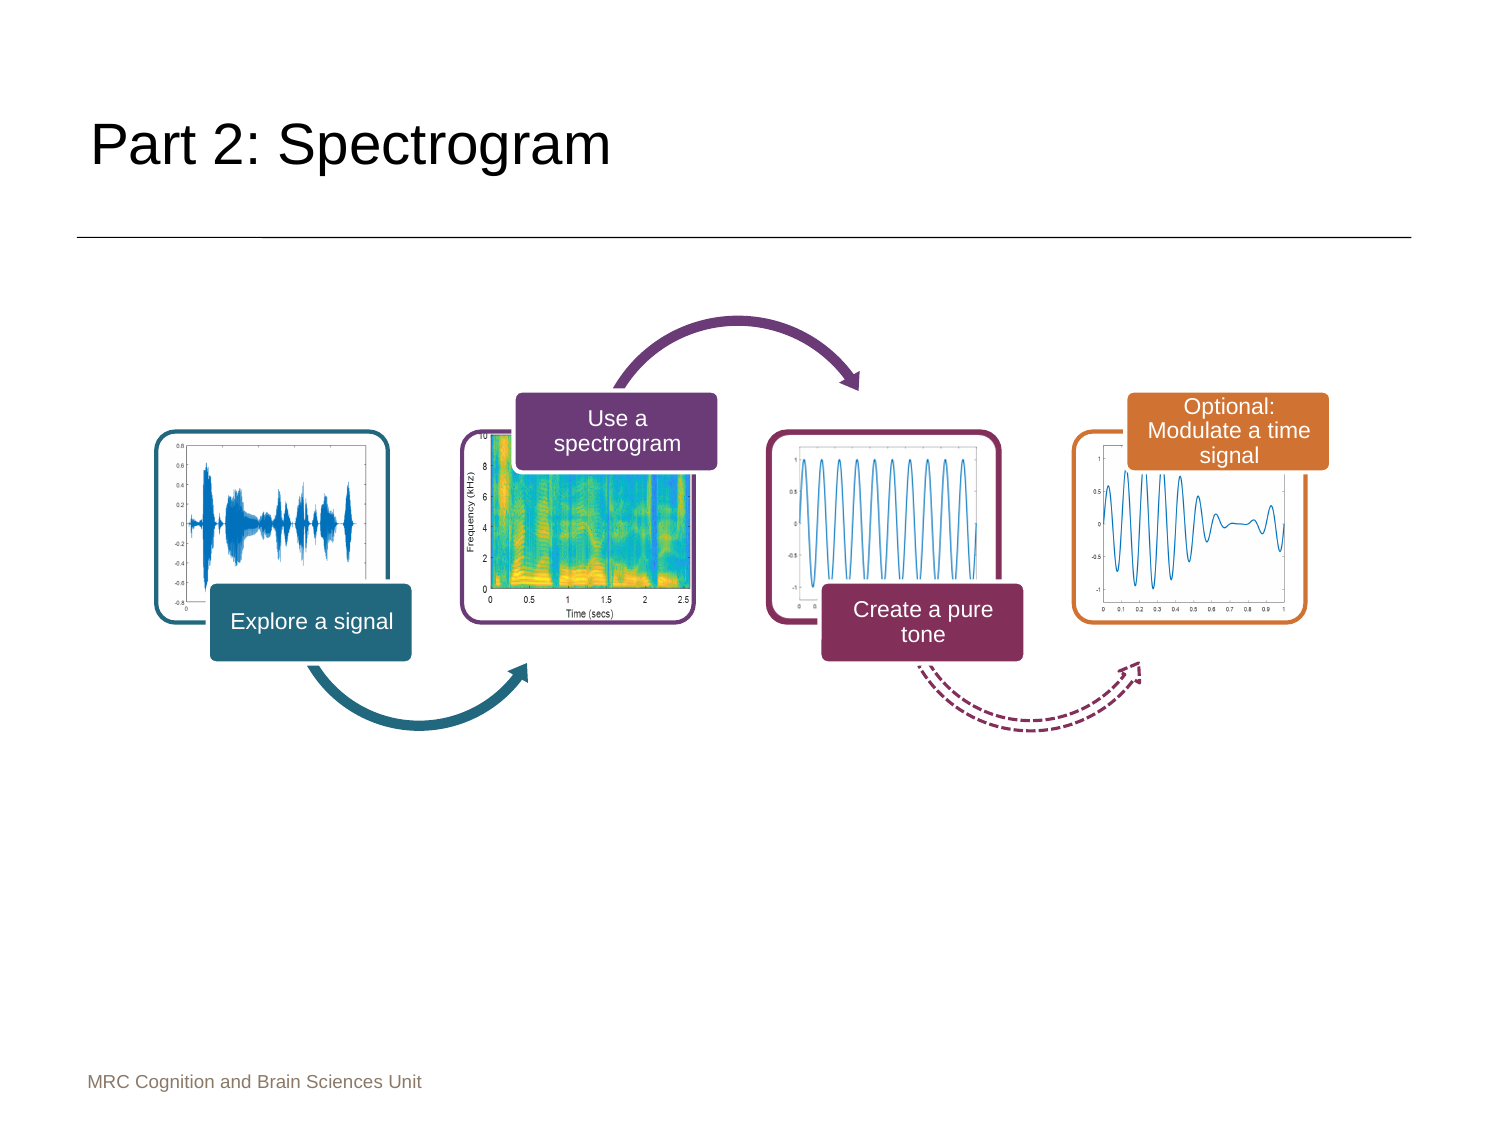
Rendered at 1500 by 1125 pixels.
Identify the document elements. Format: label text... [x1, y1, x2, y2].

title Part 2: Spectrogram [74, 74, 1413, 209]
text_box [155, 290, 1332, 764]
